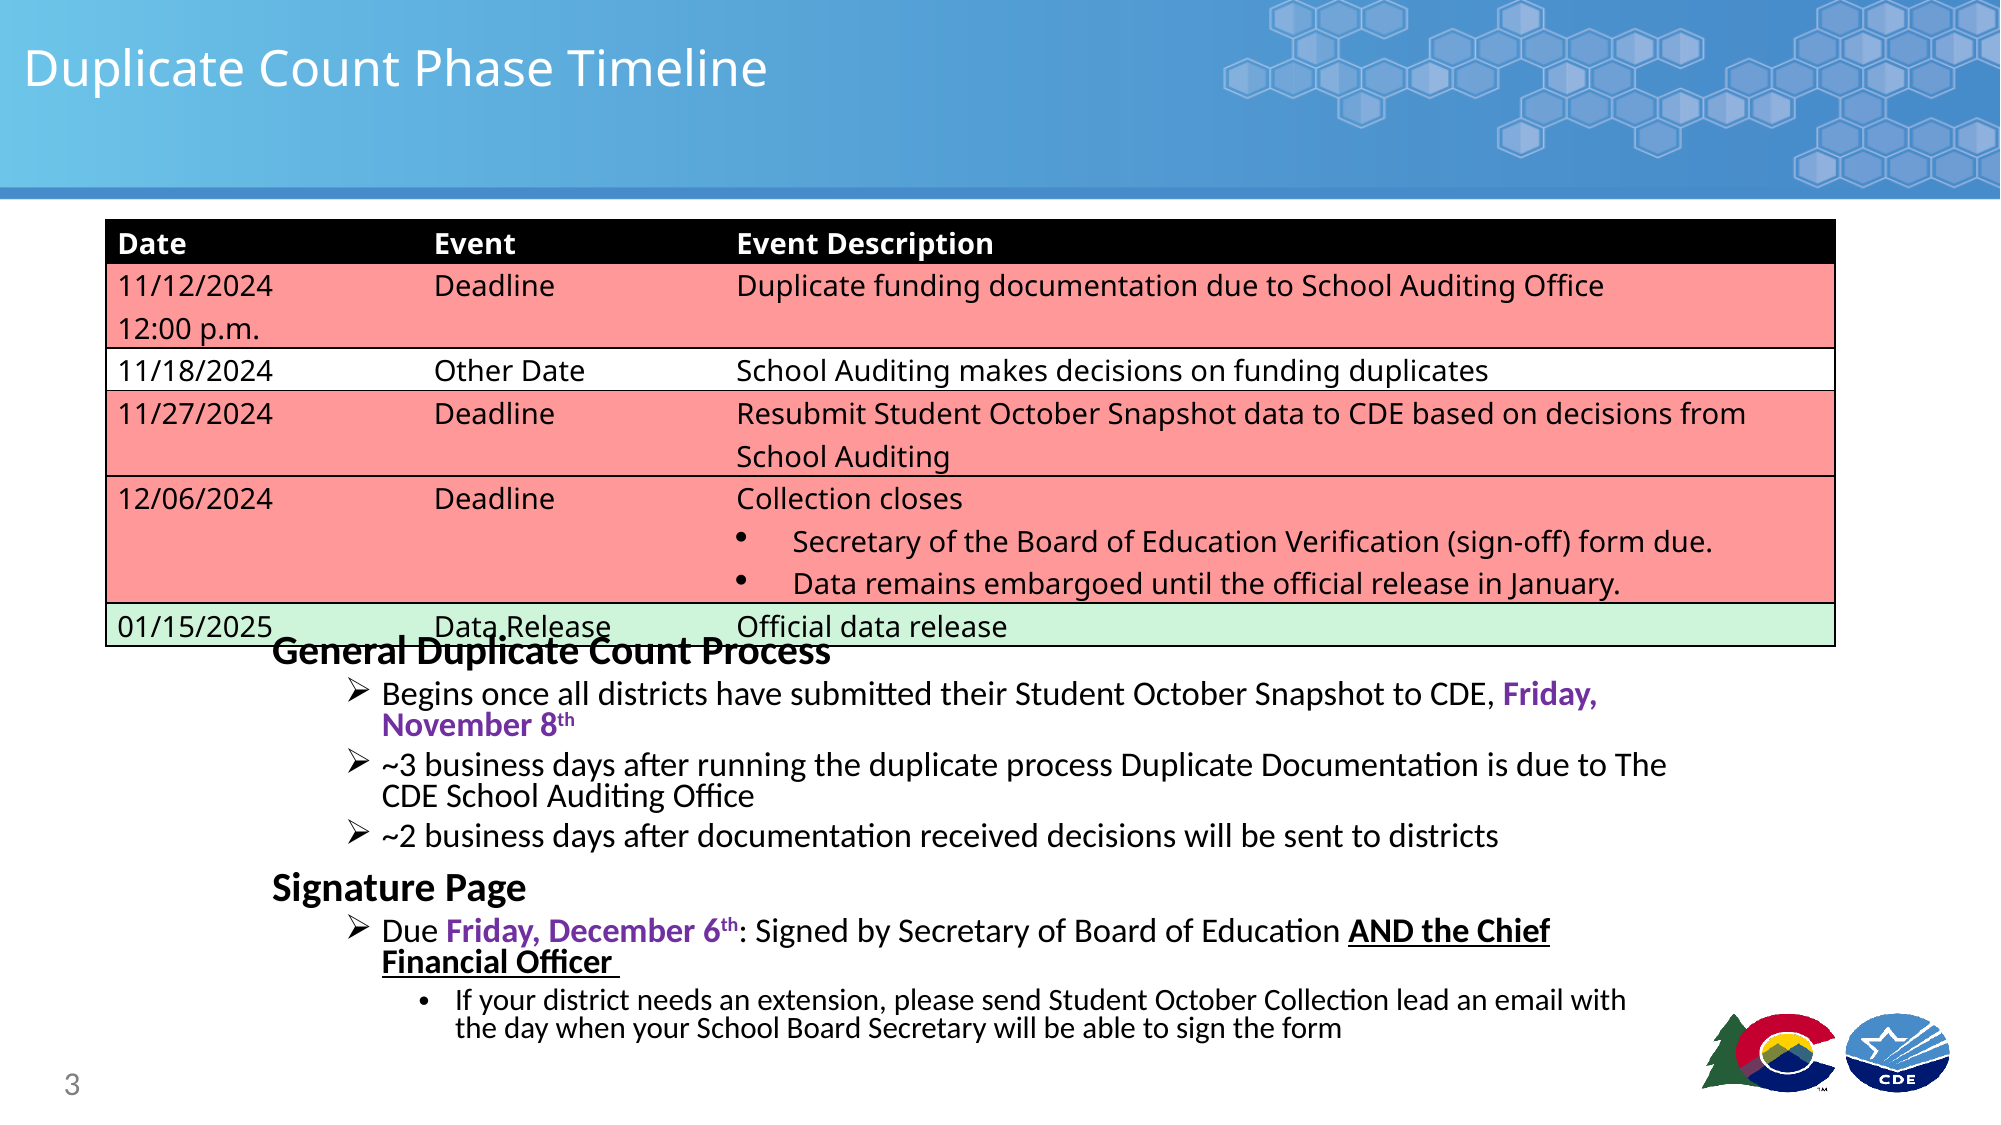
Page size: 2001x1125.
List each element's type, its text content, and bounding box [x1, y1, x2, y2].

table_cell 12/06/2024 [107, 477, 422, 602]
picture [1700, 1012, 1950, 1093]
table_cell Deadline [422, 477, 725, 602]
table_cell Data Release [422, 604, 725, 634]
picture [0, 0, 2000, 200]
table_header Event [422, 221, 725, 262]
list General Duplicate Count Process Begins once all districts have submitted their Student October Snapshot to CDE, Friday, November 8th ~3 business days after running the duplicate process Duplicate Documentation is due to The CDE School Auditing Office ~2 business days after documentation received decisions will be sent to districts Signature Page Due Friday, December 6th: Signed by Secretary of Board of Education AND the Chief Financial Officer If your district needs an extension, please send Student October Collection lead an email with the day when your School Board Secretary will be able to sign the form [272, 634, 1669, 1055]
title Duplicate Count Phase Timeline [23, 43, 1221, 168]
slide_number 3 [48, 1054, 499, 1115]
table_cell 11/18/2024 [107, 349, 422, 390]
table_cell Collection closes Secretary of the Board of Education Verification (sign-off) form due. Data remains embargoed until the official release in January. [725, 477, 1834, 602]
table_header Event Description [725, 221, 1834, 262]
table_cell Resubmit Student October Snapshot data to CDE based on decisions from School Auditing [725, 391, 1834, 475]
table_header Date [107, 221, 422, 262]
table_cell 11/12/2024 12:00 p.m. [107, 264, 422, 347]
table_cell School Auditing makes decisions on funding duplicates [725, 349, 1834, 390]
table_cell Official data release [725, 604, 1834, 645]
table_cell Deadline [422, 264, 725, 347]
table_cell Deadline [422, 391, 725, 475]
table_cell Duplicate funding documentation due to School Auditing Office [725, 264, 1834, 347]
table_cell 01/15/2025 [107, 604, 422, 645]
table_cell 11/27/2024 [107, 391, 422, 475]
table_cell Other Date [422, 349, 725, 390]
